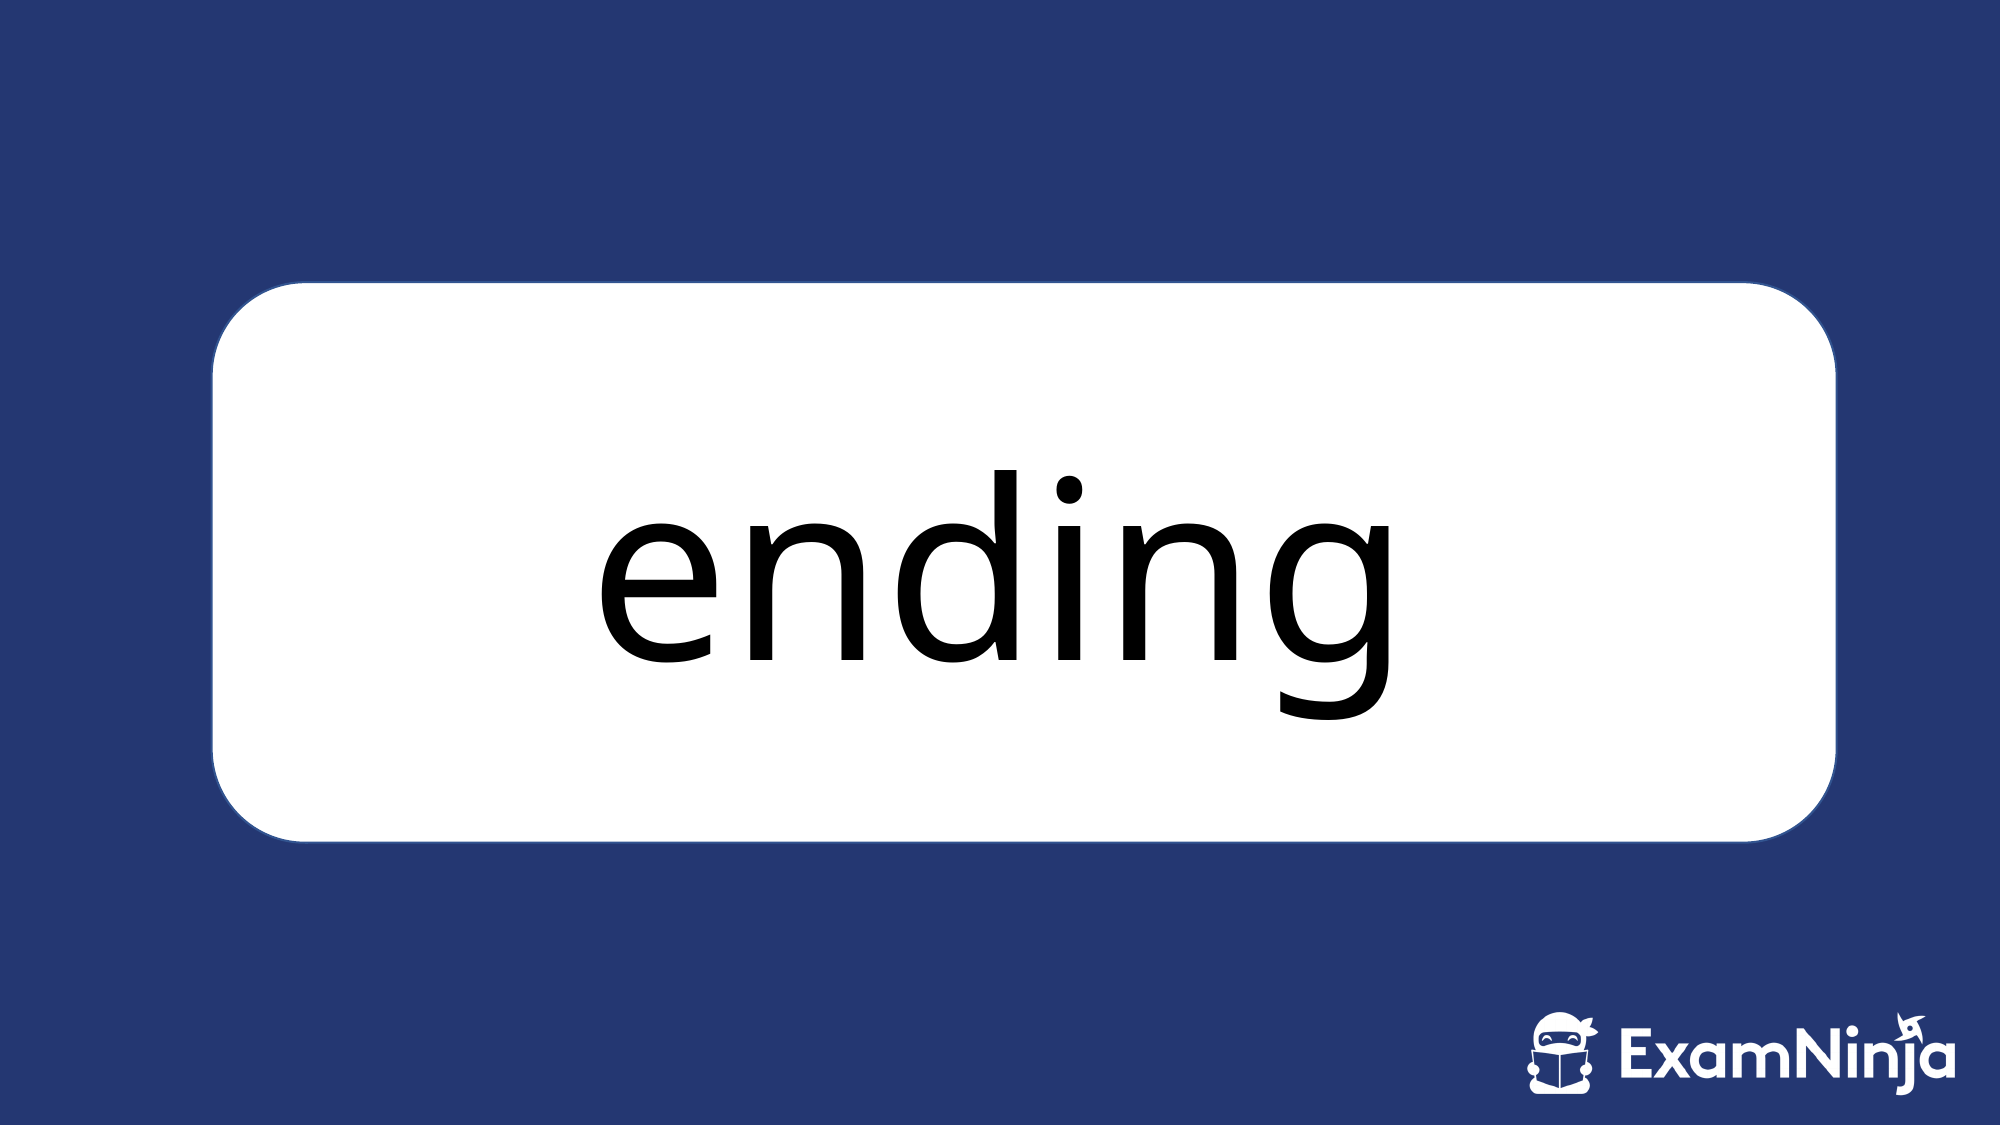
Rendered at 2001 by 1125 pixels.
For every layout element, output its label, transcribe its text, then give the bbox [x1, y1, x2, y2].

text_box [210, 719, 1838, 844]
picture [1501, 1003, 1979, 1102]
text_box [210, 281, 1838, 403]
text_box ending [143, 403, 1857, 719]
